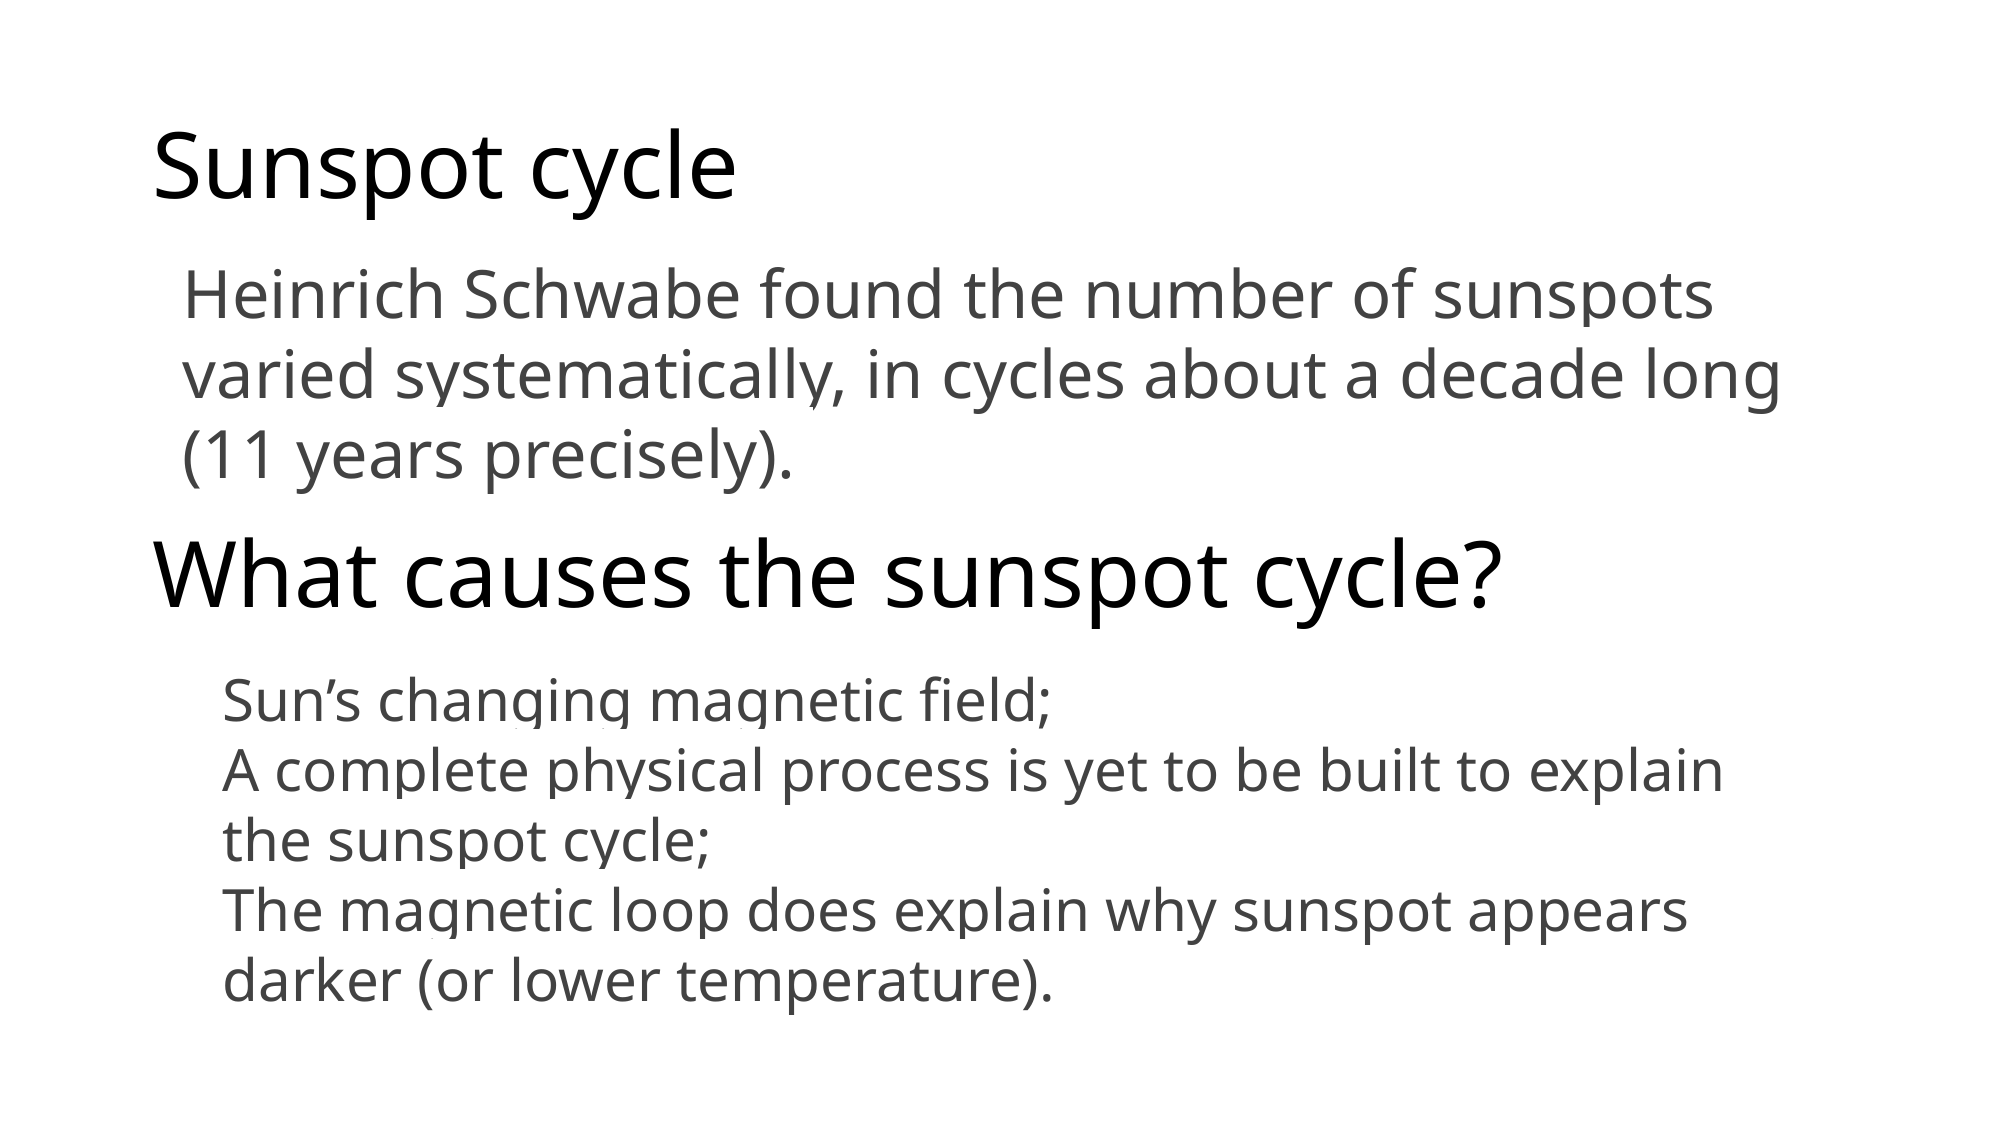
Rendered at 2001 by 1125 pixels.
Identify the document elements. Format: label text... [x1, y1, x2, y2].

text_box Heinrich Schwabe found the number of sunspots varied systematically, in cycles about a decade long (11 years precisely). [168, 244, 1832, 468]
text_box Sun’s changing magnetic field; A complete physical process is yet to be built to explain the sunspot cycle; The magnetic loop does explain why sunspot appears darker (or lower temperature). [207, 655, 1780, 1021]
title Sunspot cycle [137, 59, 1863, 278]
text_box What causes the sunspot cycle? [137, 468, 1863, 687]
